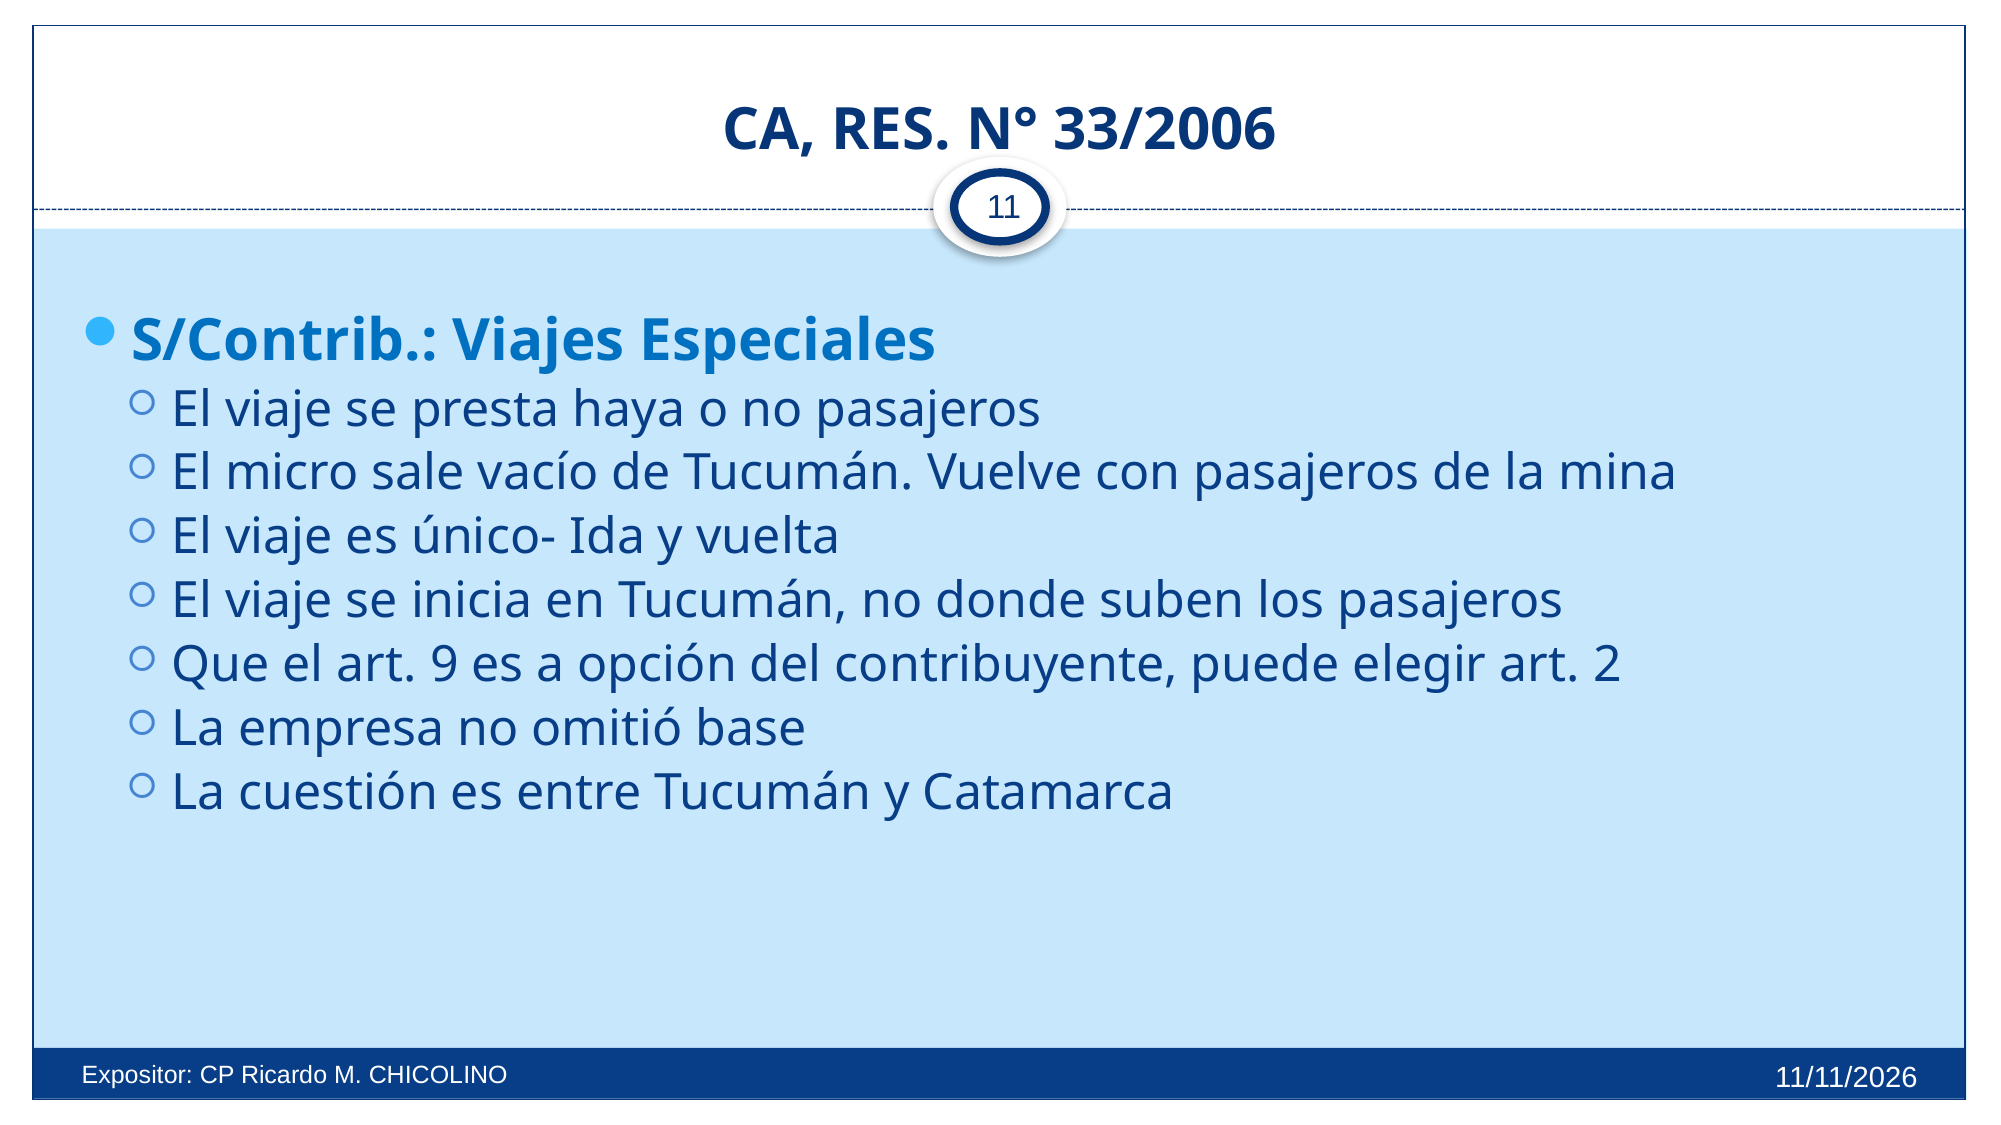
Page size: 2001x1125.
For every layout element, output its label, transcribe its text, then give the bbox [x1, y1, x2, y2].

title CA, RES. N° 33/2006 [324, 66, 1675, 169]
footer Expositor: CP Ricardo M. CHICOLINO [66, 1051, 850, 1112]
slide_number 11 [954, 168, 1055, 241]
list S/Contrib.: Viajes Especiales El viaje se presta haya o no pasajeros El micro sale vacío de Tucumán. Vuelve con pasajeros de la mina El viaje es único- Ida y vuelta El viaje se inicia en Tucumán, no donde suben los pasajeros Que el art. 9 es a opción del contribuyente, puede elegir art. 2 La empresa no omitió base La cuestión es entre Tucumán y Catamarca [66, 302, 1945, 1006]
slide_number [1266, 1050, 1933, 1111]
